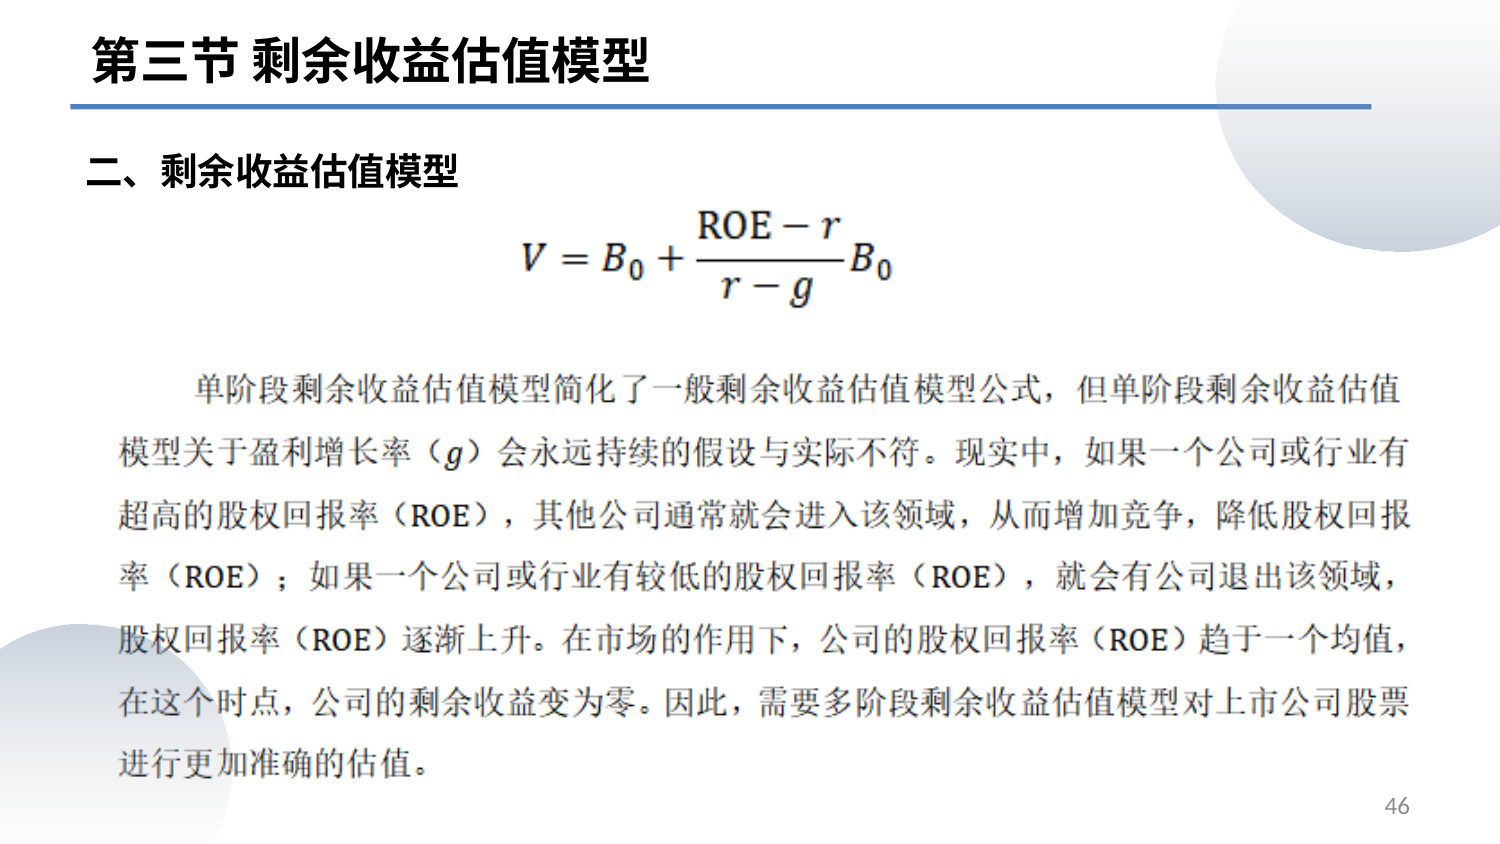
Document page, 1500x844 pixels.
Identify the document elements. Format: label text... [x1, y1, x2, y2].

text_box [0, 621, 233, 844]
text_box 二、剩余收益估值模型 [70, 117, 622, 188]
picture [81, 362, 1433, 786]
text_box [1213, 0, 1500, 255]
slide_number 46 [1074, 793, 1425, 827]
text_box 第三节 剩余收益估值模型 [74, 23, 1225, 96]
picture [433, 175, 986, 329]
